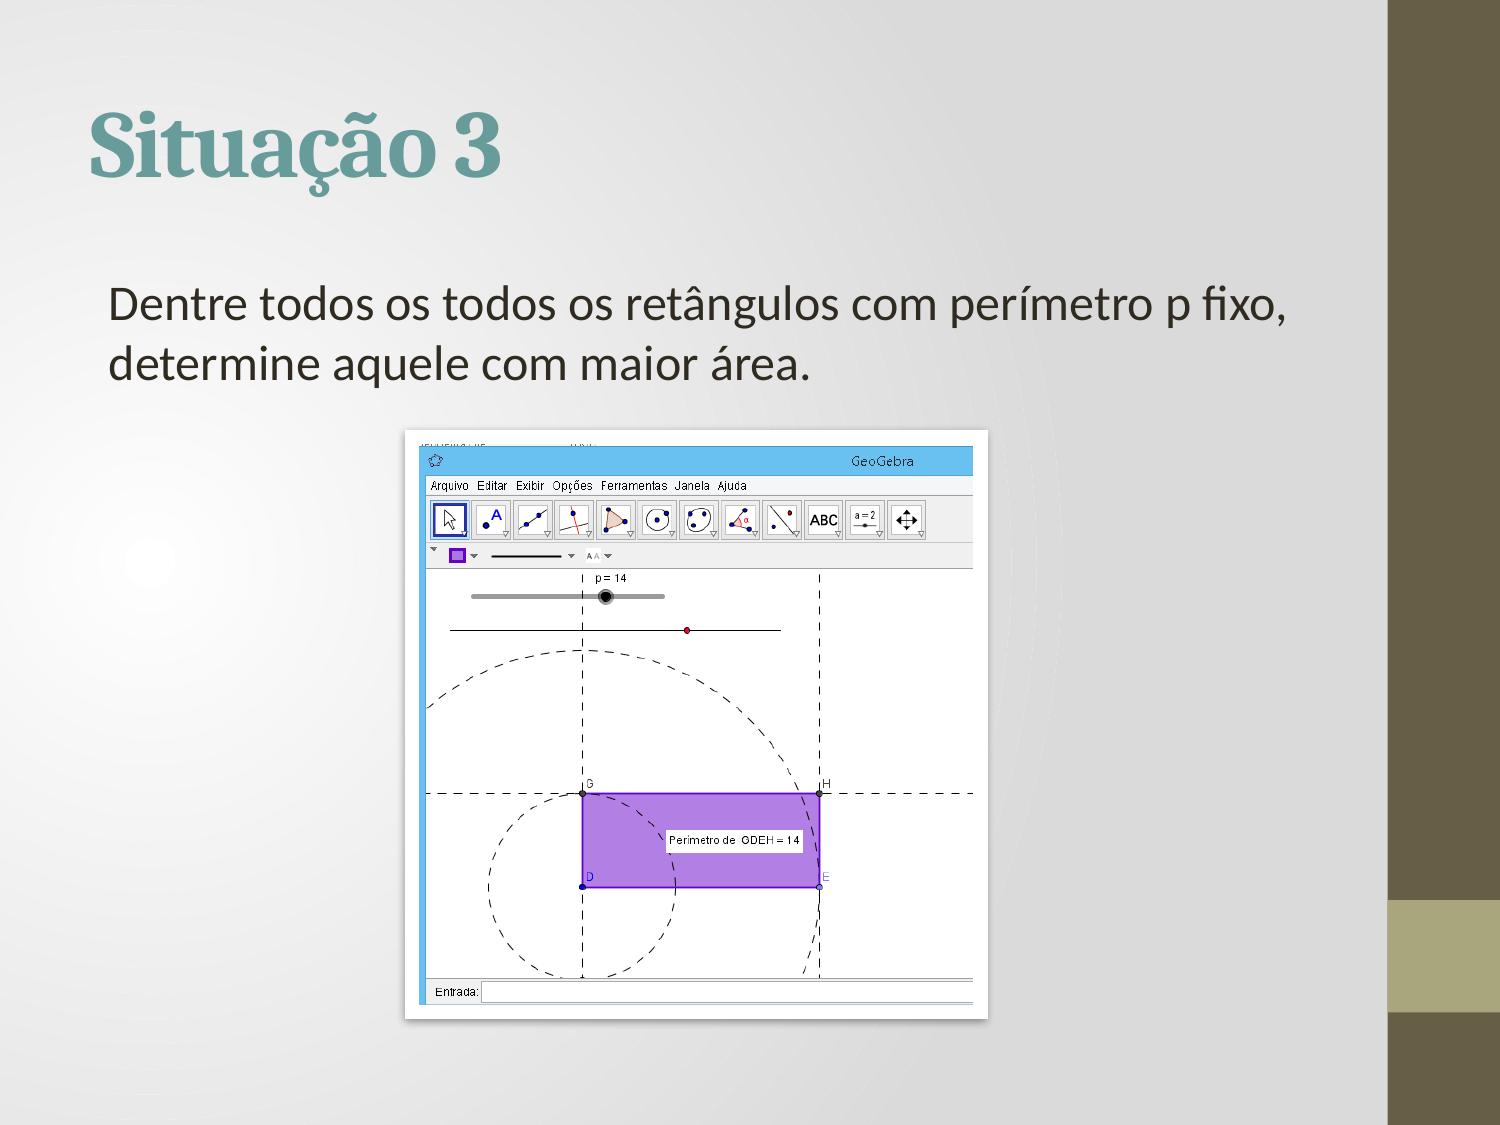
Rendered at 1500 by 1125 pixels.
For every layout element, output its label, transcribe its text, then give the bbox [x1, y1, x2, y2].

picture [418, 443, 974, 1006]
title Situação 3 [75, 45, 1325, 233]
list Dentre todos os todos os retângulos com perímetro p fixo, determine aquele com maior área. [75, 262, 1325, 1050]
